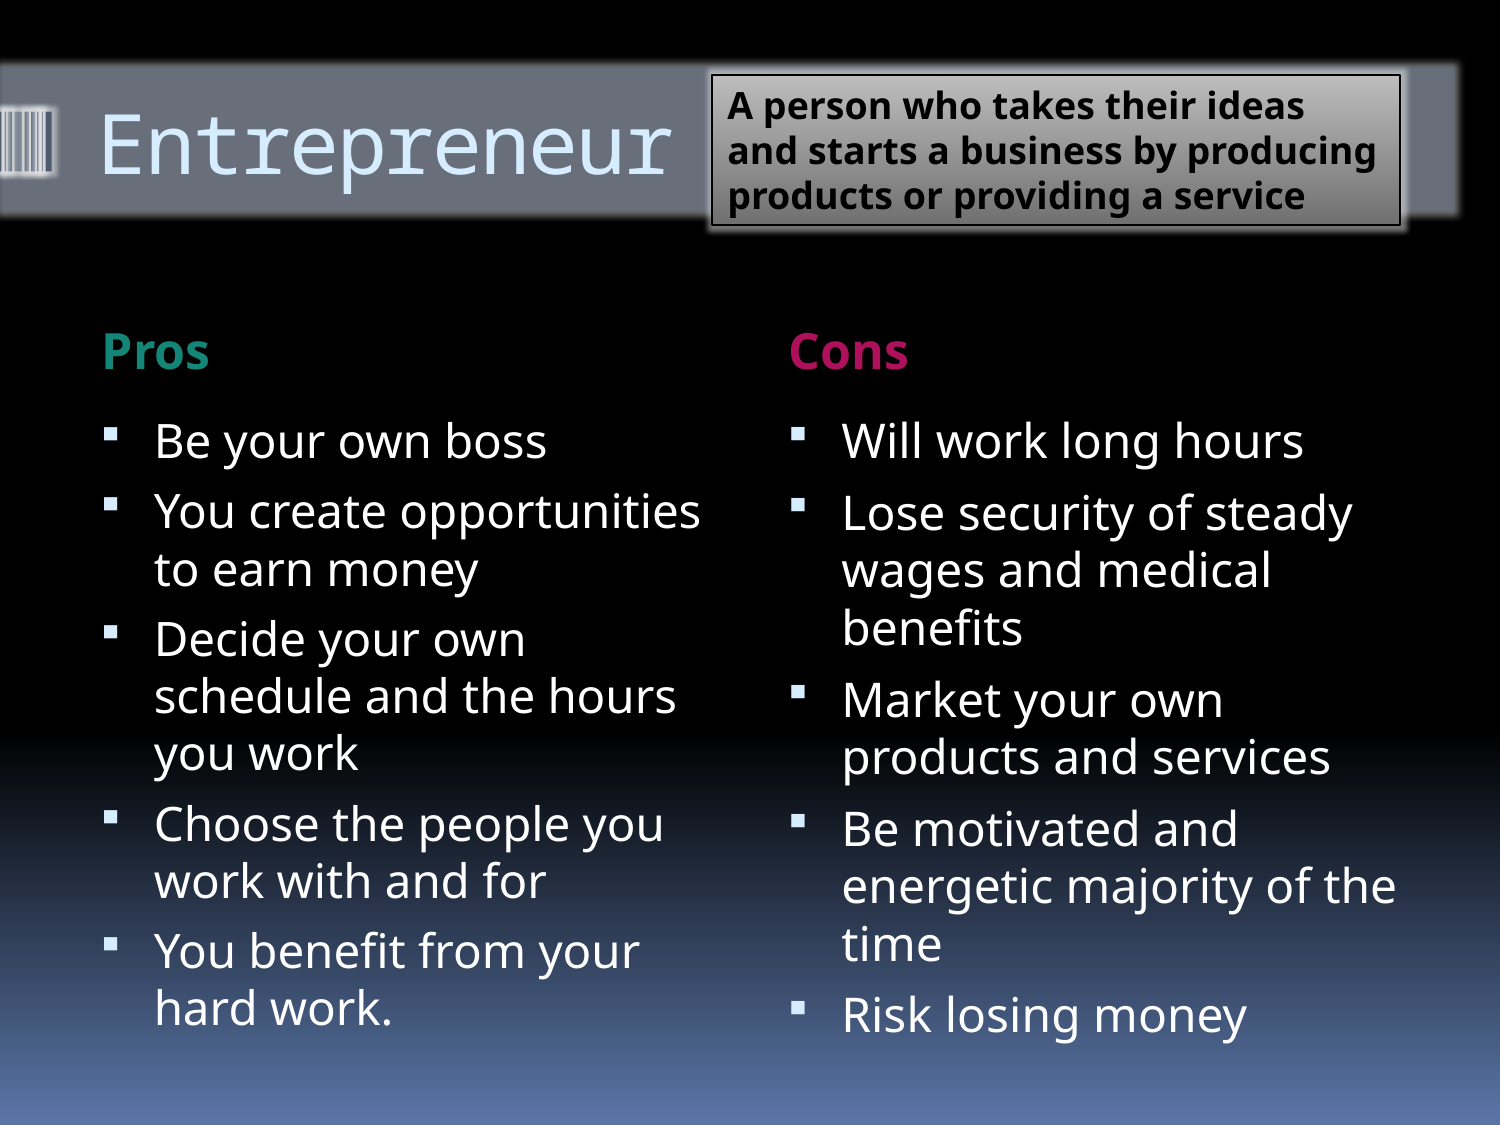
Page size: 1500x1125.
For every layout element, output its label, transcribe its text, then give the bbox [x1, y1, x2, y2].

text_box A person who takes their ideas and starts a business by producing products or providing a service [711, 74, 1401, 226]
list Pros [75, 296, 738, 402]
list Will work long hours Lose security of steady wages and medical benefits Market your own products and services Be motivated and energetic majority of the time Risk losing money [761, 403, 1425, 1053]
list Cons [761, 296, 1425, 402]
list Be your own boss You create opportunities to earn money Decide your own schedule and the hours you work Choose the people you work with and for You benefit from your hard work. [75, 403, 738, 1053]
title Entrepreneur [82, 83, 706, 234]
